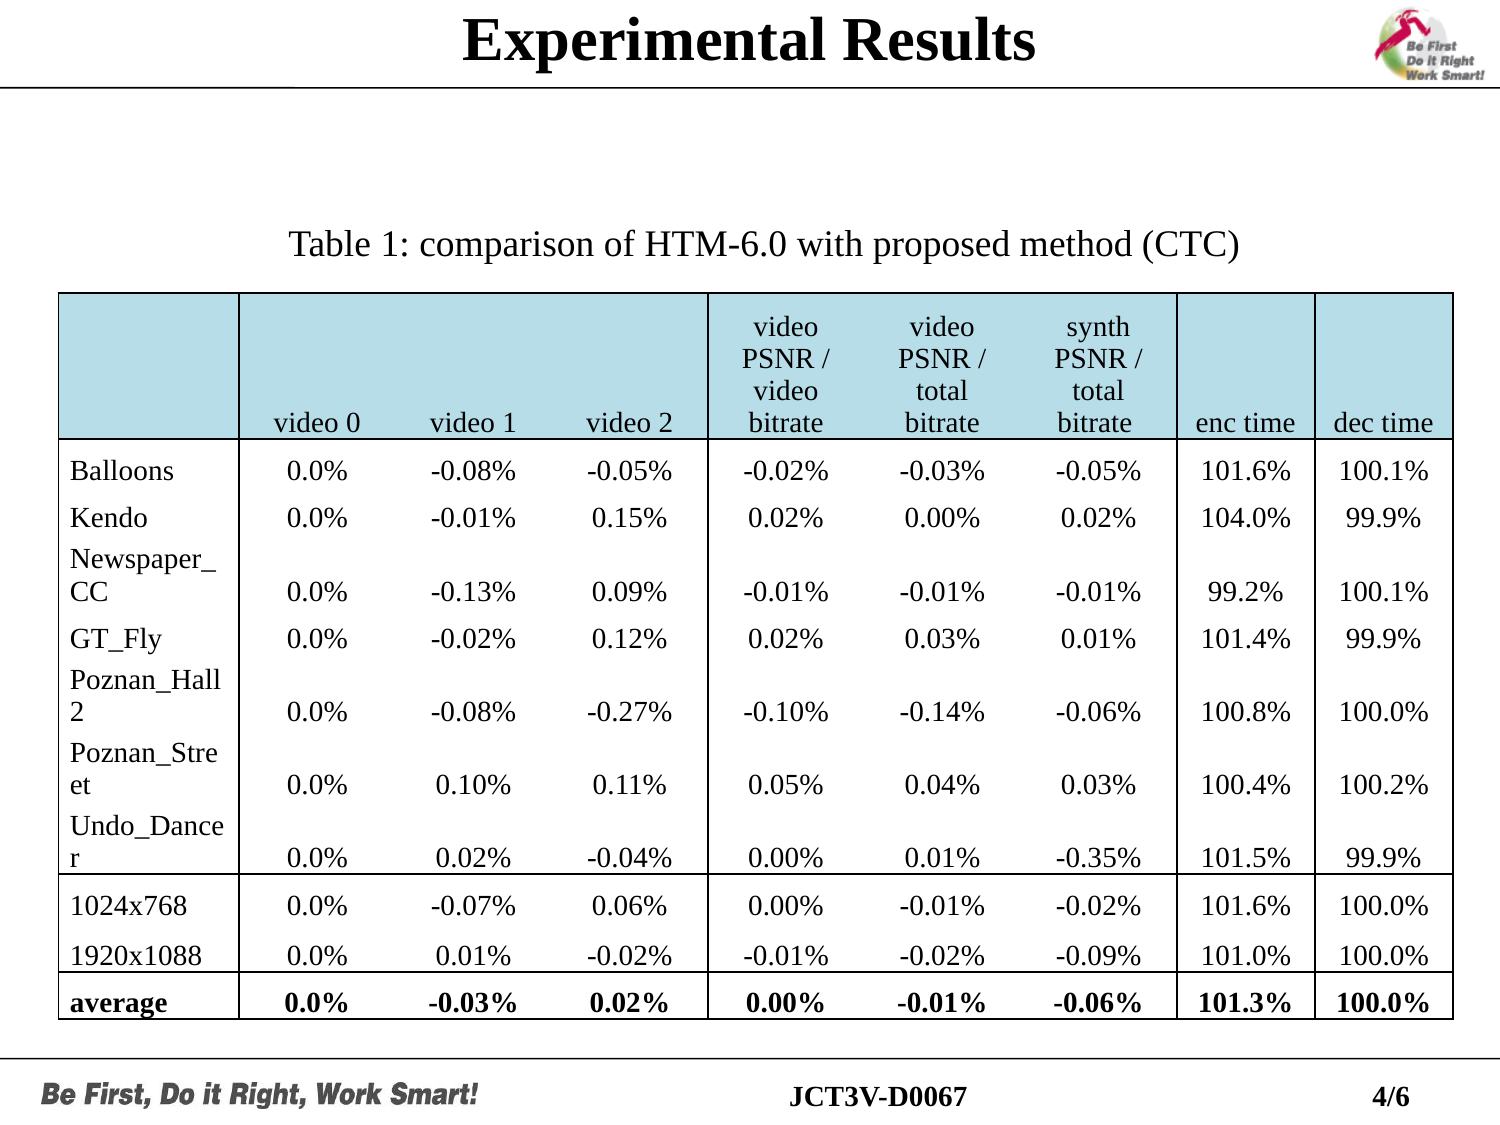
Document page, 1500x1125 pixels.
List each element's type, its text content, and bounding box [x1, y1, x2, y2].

table_header video 1 [395, 294, 552, 438]
text_box JCT3V-D0067 [632, 1065, 983, 1125]
table_cell 99.9% [1316, 487, 1452, 534]
text_box Experimental Results [74, 0, 1425, 129]
table_cell 0.01% [395, 922, 552, 971]
table_cell 100.2% [1316, 728, 1452, 801]
table_cell -0.01% [1020, 534, 1176, 607]
table_cell 0.05% [709, 728, 864, 801]
table_cell 0.0% [240, 440, 395, 487]
table_cell 0.00% [709, 801, 864, 873]
table_cell 0.02% [709, 607, 864, 655]
table_cell -0.05% [1020, 440, 1176, 487]
table_cell -0.02% [709, 440, 864, 487]
table_cell 0.0% [240, 487, 395, 534]
table_cell 0.02% [552, 973, 707, 1018]
table_cell -0.03% [395, 973, 552, 1018]
table_cell -0.06% [1020, 973, 1176, 1018]
picture [41, 1082, 478, 1109]
table_cell -0.06% [1020, 655, 1176, 728]
table_cell Poznan_Street [59, 728, 238, 801]
table_cell 0.00% [709, 973, 864, 1018]
table_cell Undo_Dancer [59, 801, 238, 873]
table_cell 0.0% [240, 728, 395, 801]
table_cell Poznan_Hall2 [59, 655, 238, 728]
table_cell -0.01% [864, 534, 1020, 607]
table_header video PSNR / video bitrate [709, 294, 864, 438]
table_cell -0.07% [395, 875, 552, 922]
table_cell -0.03% [864, 440, 1020, 487]
table_cell -0.08% [395, 655, 552, 728]
table_cell 1920x1088 [59, 922, 238, 971]
table_header video 0 [240, 294, 395, 438]
table_cell 100.0% [1316, 973, 1452, 1018]
table_cell -0.13% [395, 534, 552, 607]
table_cell 101.6% [1178, 440, 1314, 487]
table_cell average [59, 973, 238, 1018]
table_cell -0.10% [709, 655, 864, 728]
table_cell 100.0% [1316, 922, 1452, 971]
table_cell 0.03% [1020, 728, 1176, 801]
table_cell -0.05% [552, 440, 707, 487]
table_cell -0.01% [709, 922, 864, 971]
table_cell -0.01% [395, 487, 552, 534]
table_cell 0.06% [552, 875, 707, 922]
table_cell -0.09% [1020, 922, 1176, 971]
table_cell 0.0% [240, 801, 395, 873]
table_cell 100.4% [1178, 728, 1314, 801]
table_cell -0.27% [552, 655, 707, 728]
table_cell 0.04% [864, 728, 1020, 801]
table_cell 0.02% [709, 487, 864, 534]
table_cell 104.0% [1178, 487, 1314, 534]
table_cell Kendo [59, 487, 238, 534]
table_header video PSNR / total bitrate [864, 294, 1020, 438]
table_cell 0.0% [240, 534, 395, 607]
table_cell GT_Fly [59, 607, 238, 655]
table_cell Newspaper_CC [59, 534, 238, 607]
table_header synth PSNR / total bitrate [1020, 294, 1176, 438]
table_cell 0.0% [240, 922, 395, 971]
text_box Table 1: comparison of HTM-6.0 with proposed method (CTC) [273, 211, 1256, 272]
table_cell -0.01% [709, 534, 864, 607]
table_cell 101.6% [1178, 875, 1314, 922]
table_cell -0.02% [1020, 875, 1176, 922]
table_cell 0.15% [552, 487, 707, 534]
table_cell 0.0% [240, 875, 395, 922]
table_cell 100.8% [1178, 655, 1314, 728]
table_cell 101.3% [1178, 973, 1314, 1018]
table_cell -0.04% [552, 801, 707, 873]
table_cell 101.0% [1178, 922, 1314, 971]
table_cell 0.01% [864, 801, 1020, 873]
table_cell 0.01% [1020, 607, 1176, 655]
table_header [59, 294, 238, 438]
table_cell 0.0% [240, 973, 395, 1018]
table_cell 0.12% [552, 607, 707, 655]
table_cell 101.5% [1178, 801, 1314, 873]
table_cell 101.4% [1178, 607, 1314, 655]
table_cell -0.14% [864, 655, 1020, 728]
table_cell -0.01% [864, 875, 1020, 922]
slide_number 4/6 [1074, 1065, 1425, 1125]
table_cell 0.02% [395, 801, 552, 873]
table_cell 0.00% [709, 875, 864, 922]
table_cell 1024x768 [59, 875, 238, 922]
table_cell 99.9% [1316, 607, 1452, 655]
picture [1425, 5, 1489, 83]
table_cell 0.02% [1020, 487, 1176, 534]
table_cell 0.03% [864, 607, 1020, 655]
table_header dec time [1316, 294, 1452, 438]
table_cell -0.08% [395, 440, 552, 487]
table_cell -0.02% [395, 607, 552, 655]
table_cell 100.0% [1316, 655, 1452, 728]
table_cell Balloons [59, 440, 238, 487]
table_cell 0.10% [395, 728, 552, 801]
table_cell 100.1% [1316, 534, 1452, 607]
table_cell 0.0% [240, 607, 395, 655]
table_cell -0.01% [864, 973, 1020, 1018]
table_cell 99.9% [1316, 801, 1452, 873]
table_cell 100.1% [1316, 440, 1452, 487]
table_cell 0.11% [552, 728, 707, 801]
table_header enc time [1178, 294, 1314, 438]
table_cell 99.2% [1178, 534, 1314, 607]
table_header video 2 [552, 294, 707, 438]
table_cell 0.00% [864, 487, 1020, 534]
table_cell 0.09% [552, 534, 707, 607]
table_cell -0.02% [864, 922, 1020, 971]
table_cell 0.0% [240, 655, 395, 728]
table_cell -0.35% [1020, 801, 1176, 873]
table_cell -0.02% [552, 922, 707, 971]
table_cell 100.0% [1316, 875, 1452, 922]
